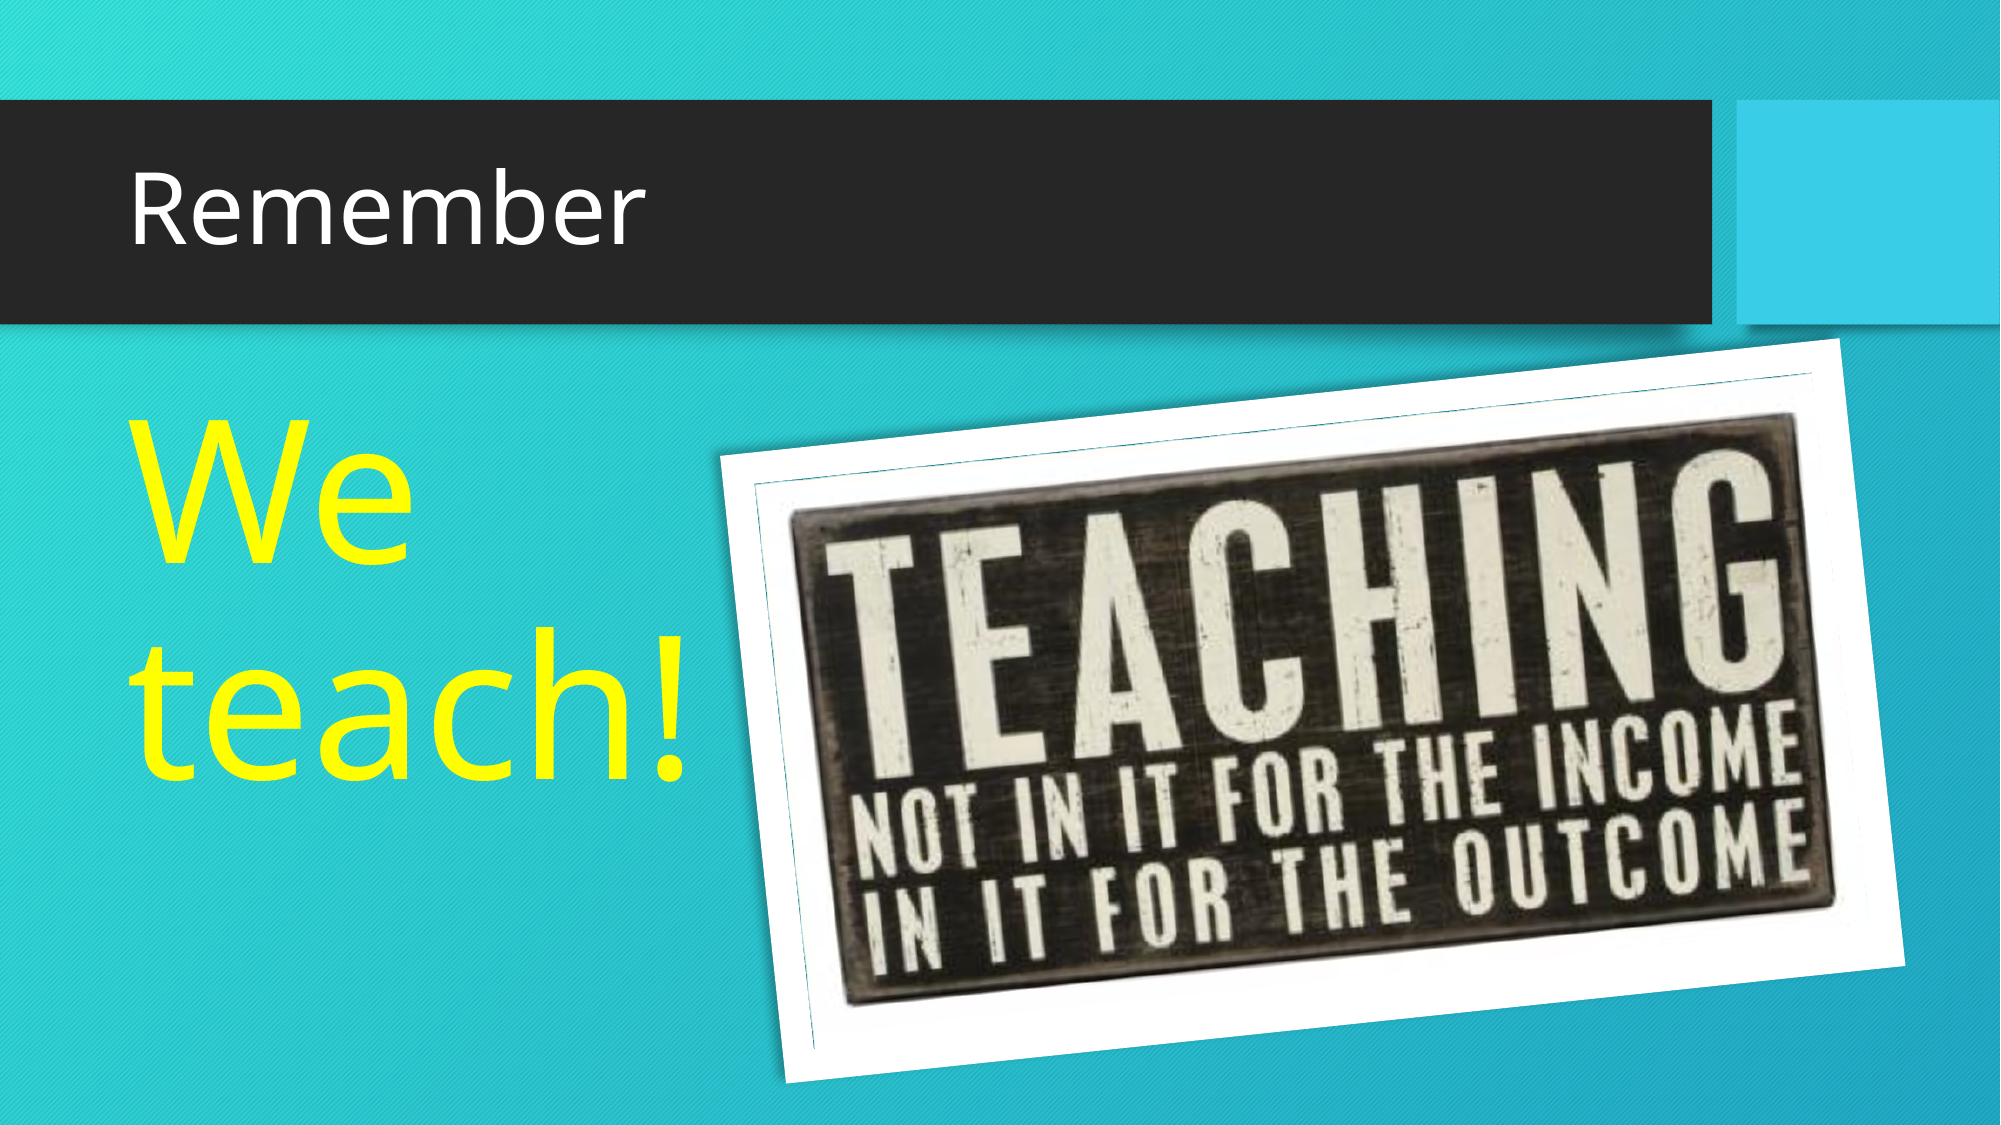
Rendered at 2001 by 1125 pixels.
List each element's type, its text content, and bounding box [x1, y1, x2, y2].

list We teach! [111, 383, 1296, 974]
picture [0, 325, 1713, 376]
title Remember [111, 123, 1689, 301]
picture [756, 374, 1871, 1049]
picture [1736, 325, 2000, 347]
